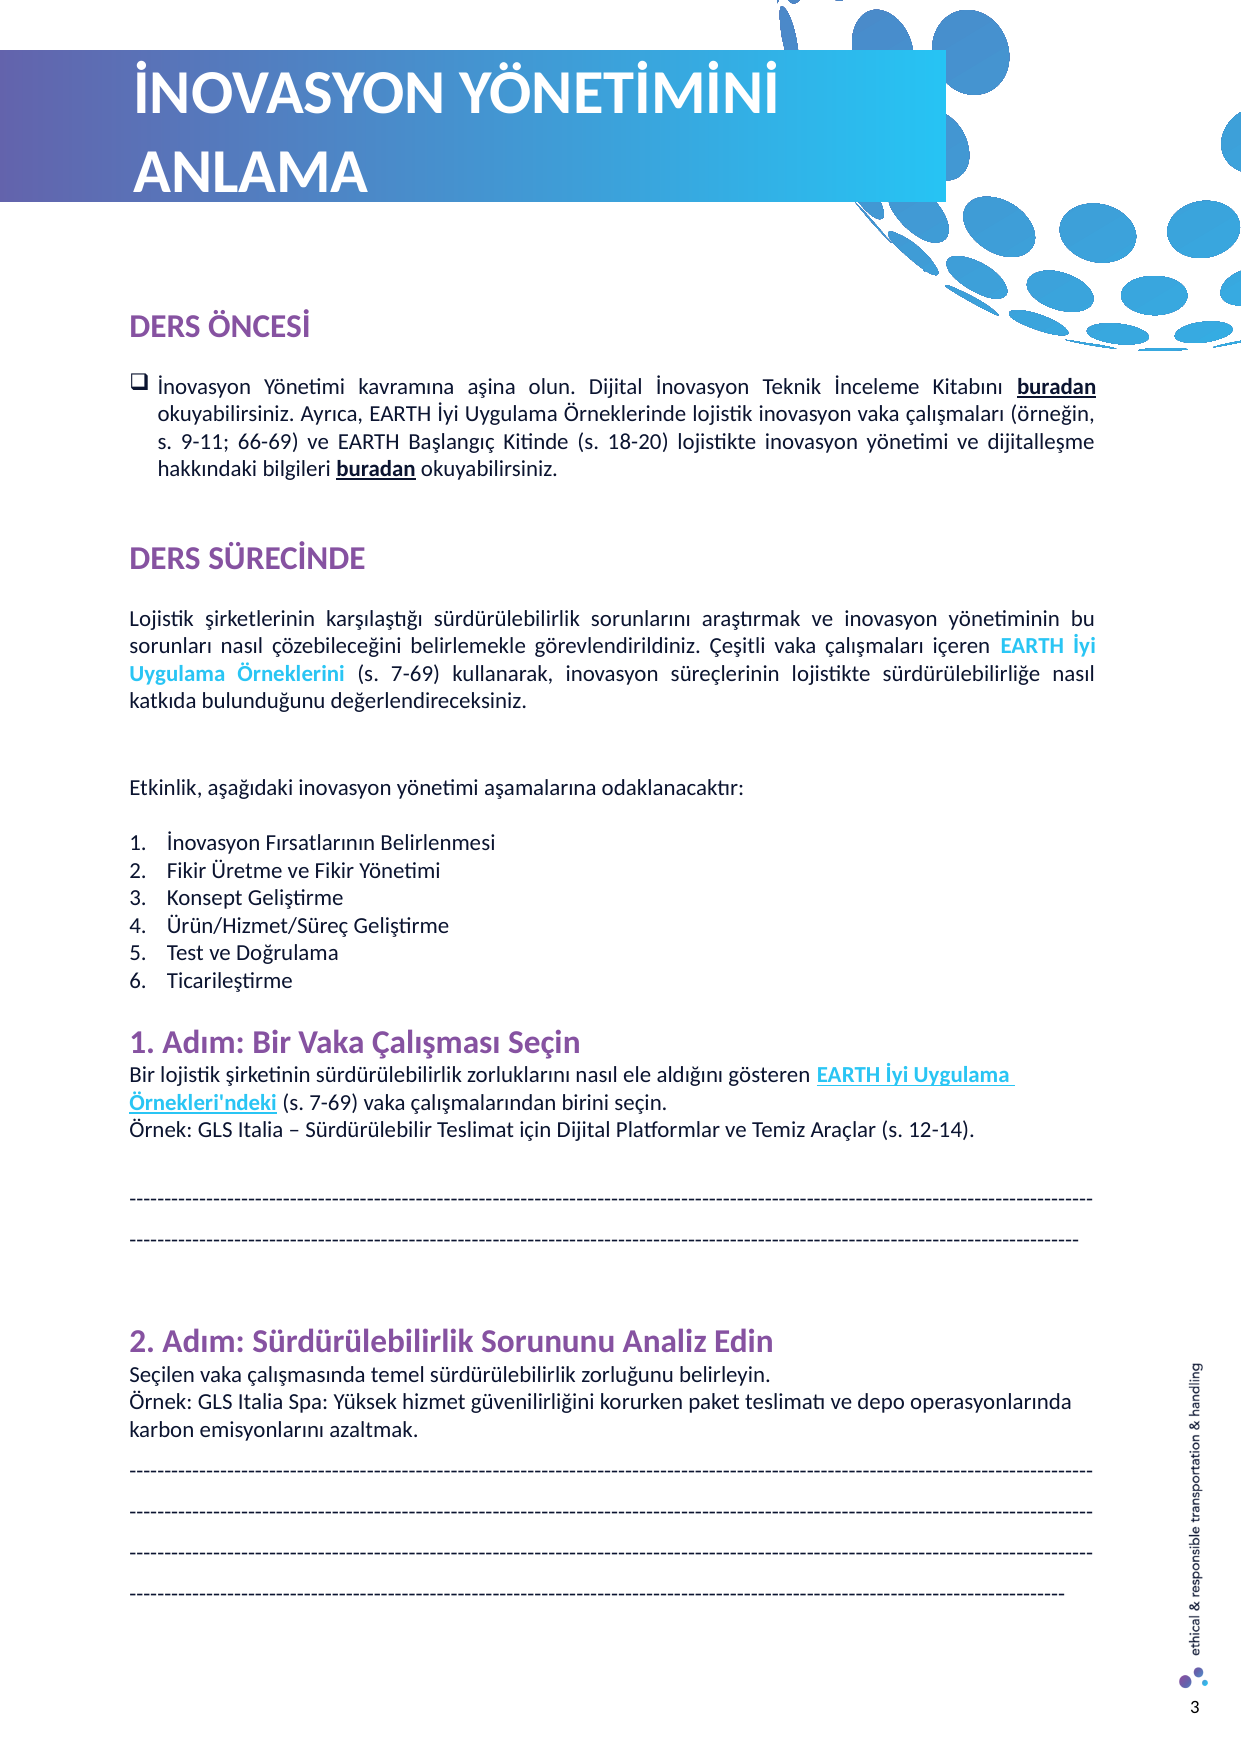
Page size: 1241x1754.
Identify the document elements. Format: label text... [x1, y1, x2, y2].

text_box [1086, 323, 1149, 345]
text_box [855, 202, 939, 276]
text_box [1167, 200, 1240, 258]
text_box [1213, 340, 1241, 348]
list DERS ÖNCESİ İnovasyon Yönetimi kavramına aşina olun. Dijital İnovasyon Teknik İnceleme Kitabını buradan okuyabilirsiniz. Ayrıca, EARTH İyi Uygulama Örneklerinde lojistik inovasyon vaka çalışmaları (örneğin, s. 9-11; 66-69) ve EARTH Başlangıç Kitinde (s. 18-20) lojistikte inovasyon yönetimi ve dijitalleşme hakkındaki bilgileri buradan okuyabilirsiniz. DERS SÜRECİNDE Lojistik şirketlerinin karşılaştığı sürdürülebilirlik sorunlarını araştırmak ve inovasyon yönetiminin bu sorunları nasıl çözebileceğini belirlemekle görevlendirildiniz. Çeşitli vaka çalışmaları içeren EARTH İyi Uygulama Örneklerini (s. 7-69) kullanarak, inovasyon süreçlerinin lojistikte sürdürülebilirliğe nasıl katkıda bulunduğunu değerlendireceksiniz. [114, 296, 1112, 718]
text_box [945, 285, 999, 316]
text_box [1009, 310, 1069, 336]
text_box [788, 0, 800, 4]
slide_number 3 [1153, 1676, 1215, 1736]
text_box [1174, 321, 1233, 343]
text_box [1065, 339, 1117, 349]
text_box [1059, 203, 1137, 263]
text_box [779, 6, 799, 50]
list İNOVASYON YÖNETİMİNİ ANLAMA [0, 50, 946, 202]
text_box [932, 10, 1010, 95]
text_box [852, 9, 913, 50]
text_box [1121, 276, 1188, 316]
text_box [1026, 270, 1094, 312]
text_box Etkinlik, aşağıdaki inovasyon yönetimi aşamalarına odaklanacaktır: İnovasyon Fırsatlarının Belirlenmesi Fikir Üretme ve Fikir Yönetimi Konsept Geliştirme Ürün/Hizmet/Süreç Geliştirme Test ve Doğrulama Ticarileştirme 1. Adım: Bir Vaka Çalışması Seçin Bir lojistik şirketinin sürdürülebilirlik zorluklarını nasıl ele aldığını gösteren EARTH İyi Uygulama Örnekleri'ndeki (s. 7-69) vaka çalışmalarından birini seçin. Örnek: GLS Italia – Sürdürülebilir Teslimat için Dijital Platformlar ve Temiz Araçlar (s. 12-14). ---------------------------------------------------------------------------------------------------------------------------------------------------------------------------------------------------------------------------------------------------------------------------------- 2. Adım: Sürdürülebilirlik Sorununu Analiz Edin Seçilen vaka çalışmasında temel sürdürülebilirlik zorluğunu belirleyin. Örnek: GLS Italia Spa: Yüksek hizmet güvenilirliğini korurken paket teslimatı ve depo operasyonlarında karbon emisyonlarını azaltmak. -------------------------------------------------------------------------------------------------------------------------------------------------------------------------------------------------------------------------------------------------------------------------------------------------------------------------------------------------------------------------------------------------------------------------------------------------------------------------------------------------------------------------------------------------------------------- [114, 765, 1112, 1747]
text_box [963, 196, 1036, 257]
text_box [946, 114, 970, 181]
text_box [1220, 270, 1241, 306]
text_box [888, 202, 949, 243]
text_box [946, 256, 1008, 299]
picture [1179, 1357, 1217, 1680]
text_box [1221, 112, 1241, 172]
